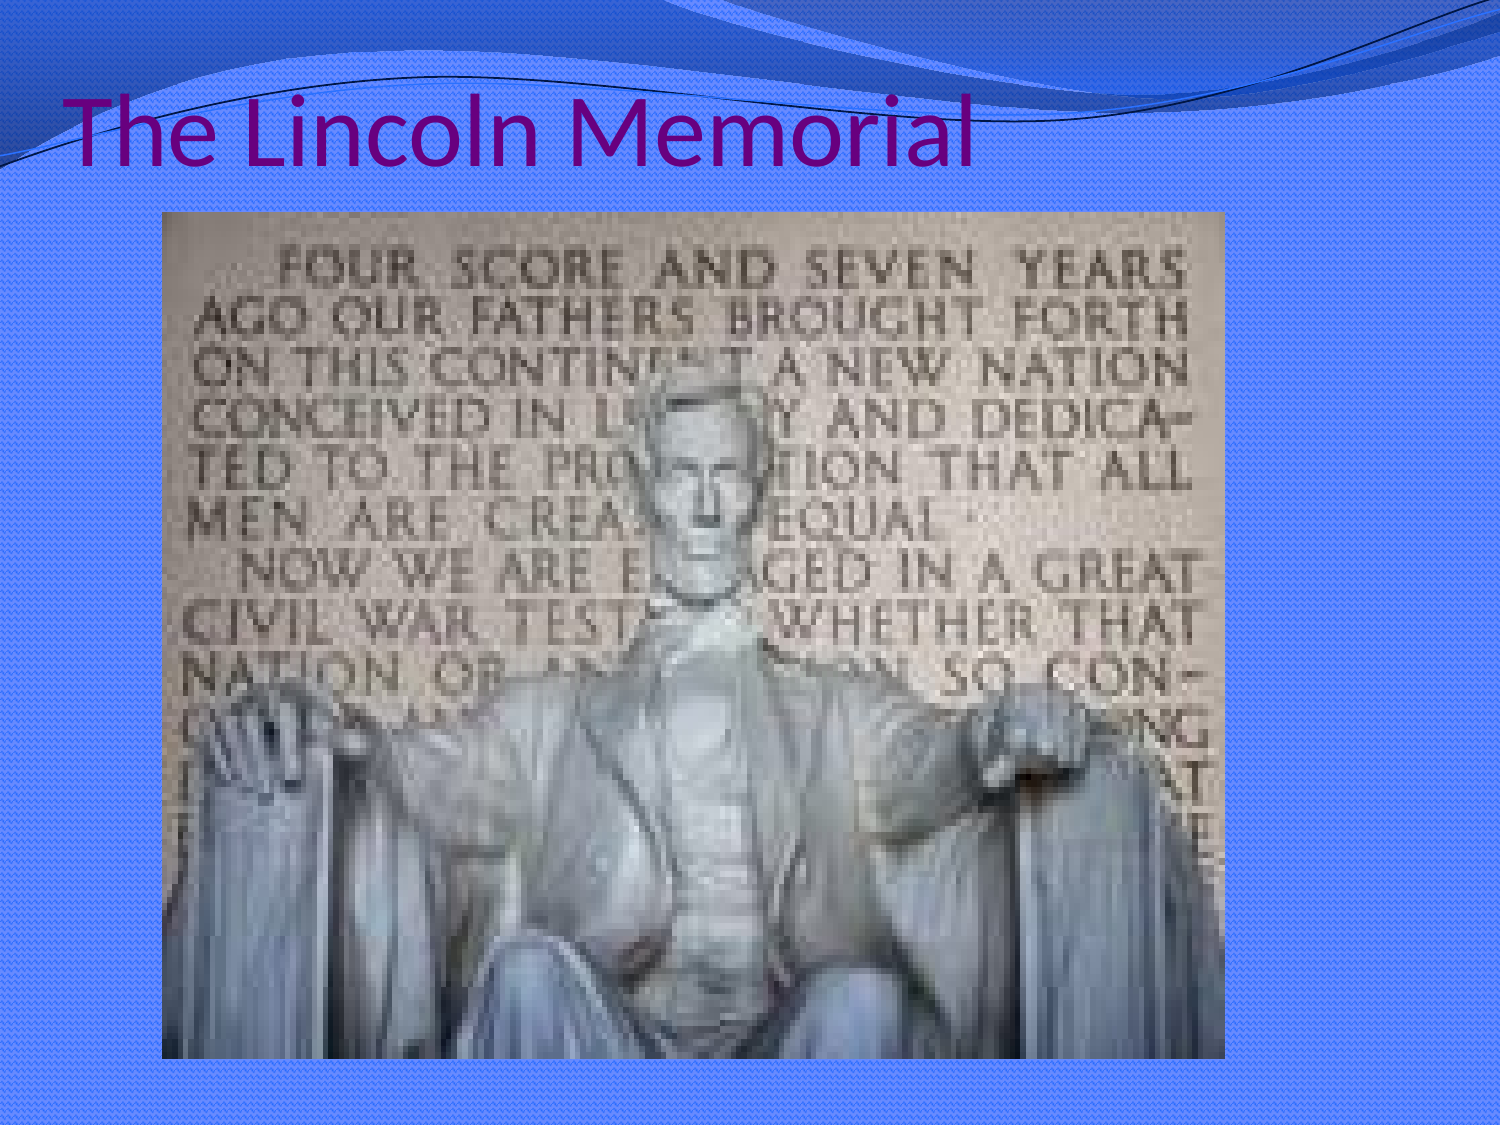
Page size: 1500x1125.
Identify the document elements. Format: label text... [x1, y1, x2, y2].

title The Lincoln Memorial [62, 0, 1413, 188]
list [162, 212, 1226, 1059]
